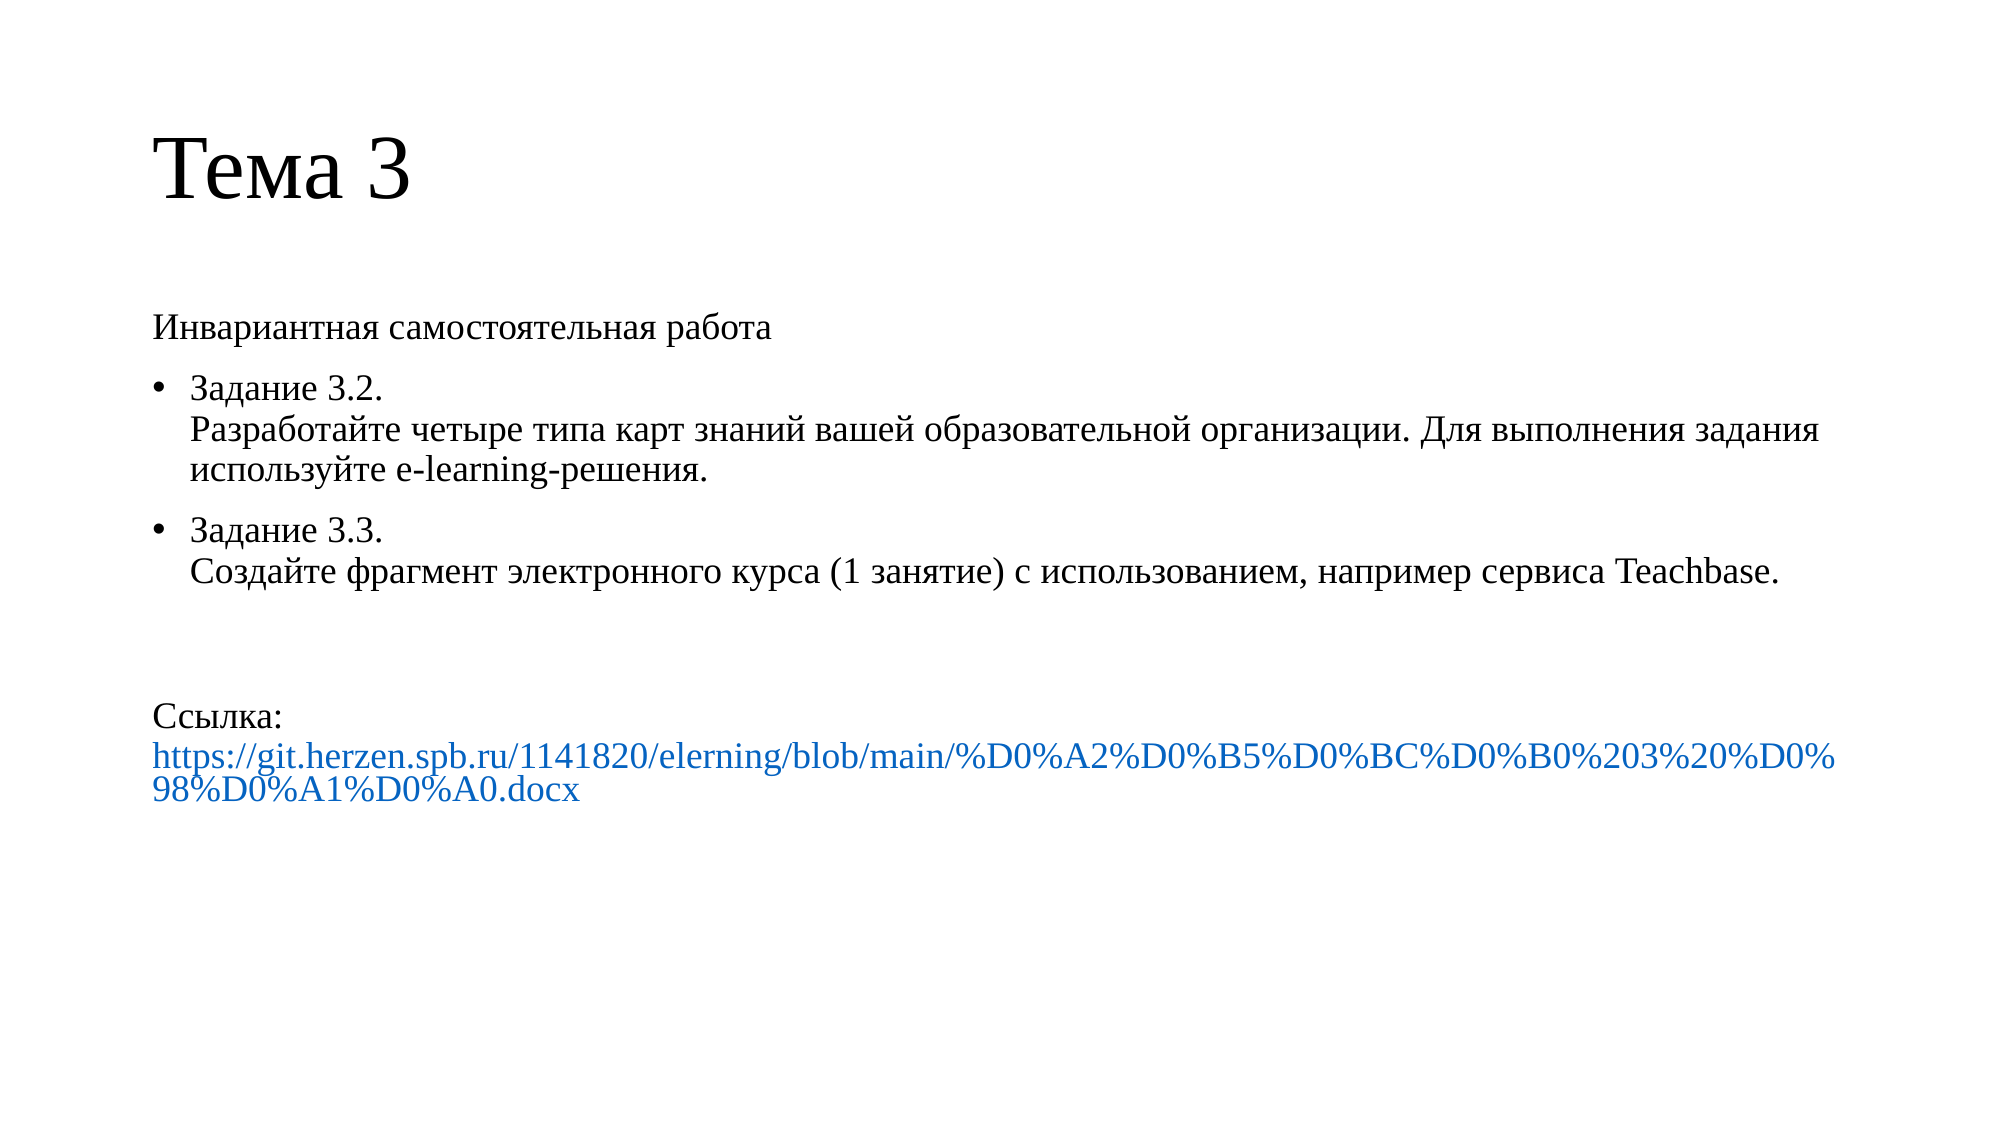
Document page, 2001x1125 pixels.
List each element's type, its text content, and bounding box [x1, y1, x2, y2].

list Инвариантная самостоятельная работа Задание 3.2. Разработайте четыре типа карт знаний вашей образовательной организации. Для выполнения задания используйте e-learning-решения. Задание 3.3. Создайте фрагмент электронного курса (1 занятие) с использованием, например сервиса Teachbase. Ссылка: https://git.herzen.spb.ru/1141820/elerning/blob/main/%D0%A2%D0%B5%D0%BC%D0%B0%203%20%D0%98%D0%A1%D0%A0.docx [137, 299, 1863, 1014]
title Тема 3 [137, 59, 1863, 278]
